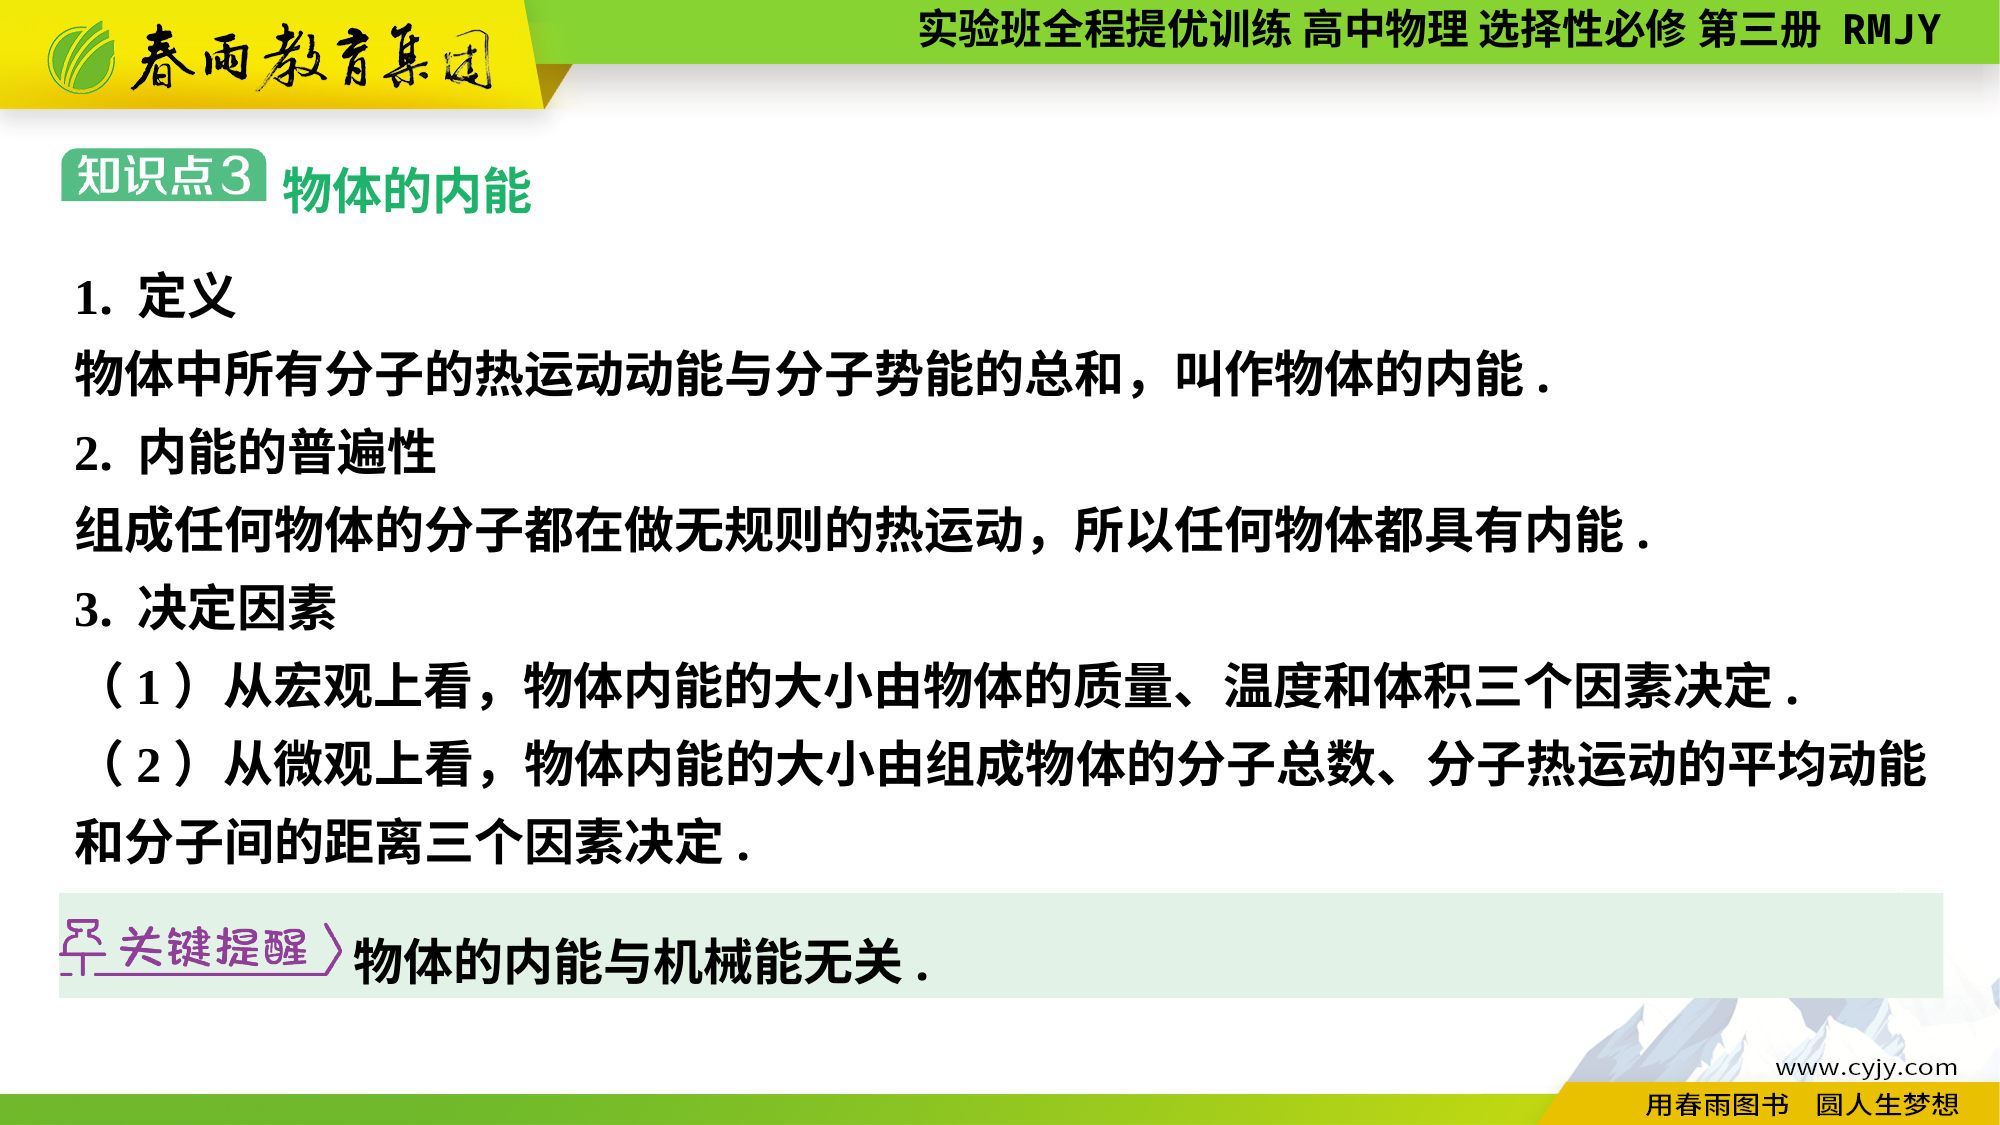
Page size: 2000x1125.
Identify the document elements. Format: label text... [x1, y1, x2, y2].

picture [0, 0, 2000, 1125]
text_box 物体的内能与机械能无关. [59, 893, 1944, 999]
list 1. 定义 物体中所有分子的热运动动能与分子势能的总和，叫作物体的内能. 2. 内能的普遍性 组成任何物体的分子都在做无规则的热运动，所以任何物体都具有内能. 3. 决定因素 （1）从宏观上看，物体内能的大小由物体的质量、温度和体积三个因素决定. （2）从微观上看，物体内能的大小由组成物体的分子总数、分子热运动的平均动能和分子间的距离三个因素决定. [59, 239, 1944, 877]
text_box 物体的内能 [267, 122, 1944, 228]
